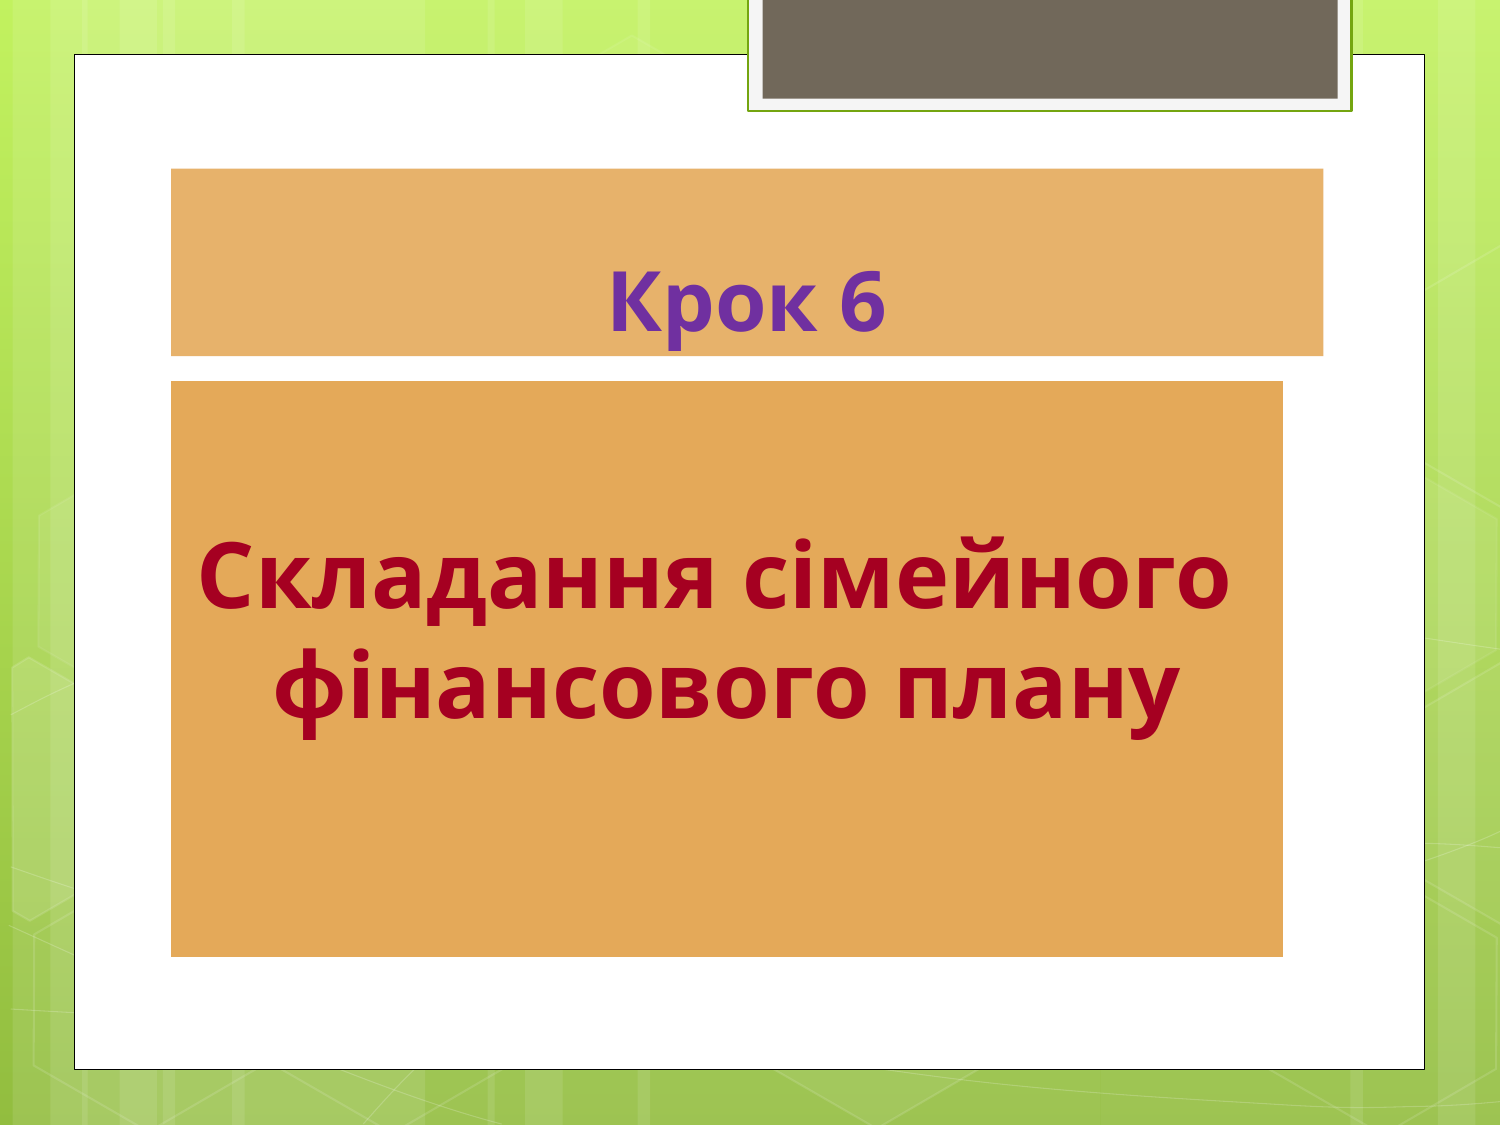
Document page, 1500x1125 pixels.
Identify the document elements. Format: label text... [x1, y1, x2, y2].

title Крок 6 [171, 168, 1324, 357]
list Складання сімейного фінансового плану [171, 381, 1283, 957]
